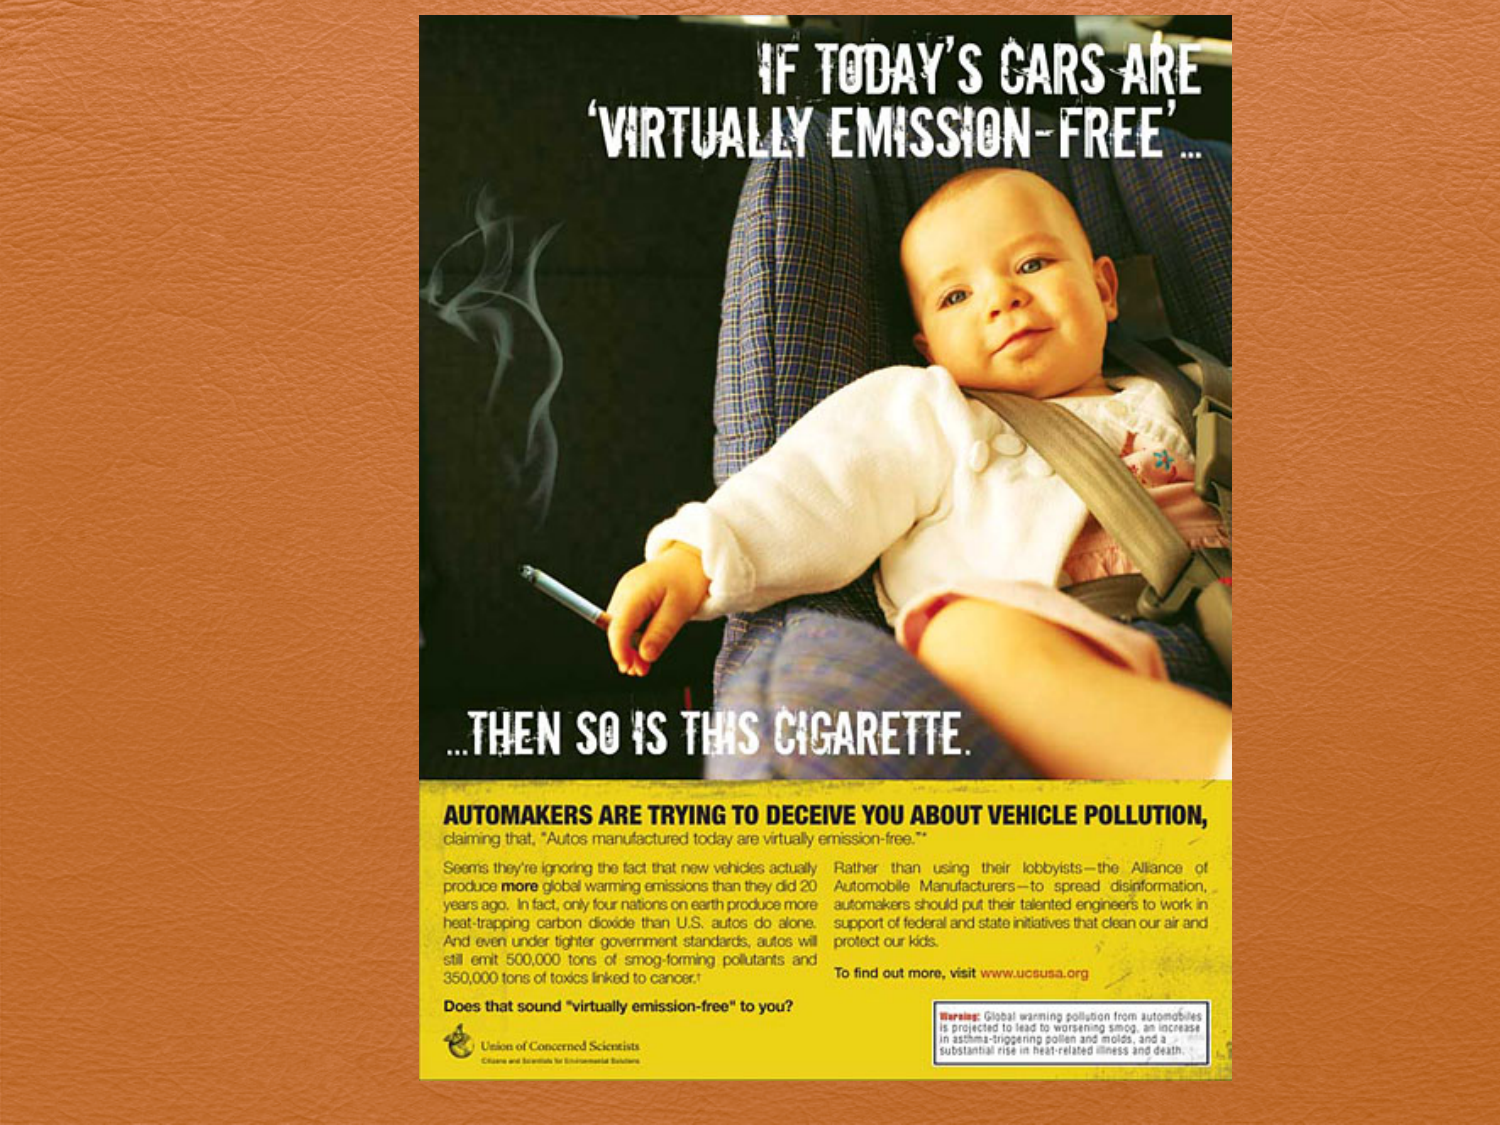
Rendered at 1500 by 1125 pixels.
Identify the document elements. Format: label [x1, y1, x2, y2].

list [417, 13, 1233, 1083]
